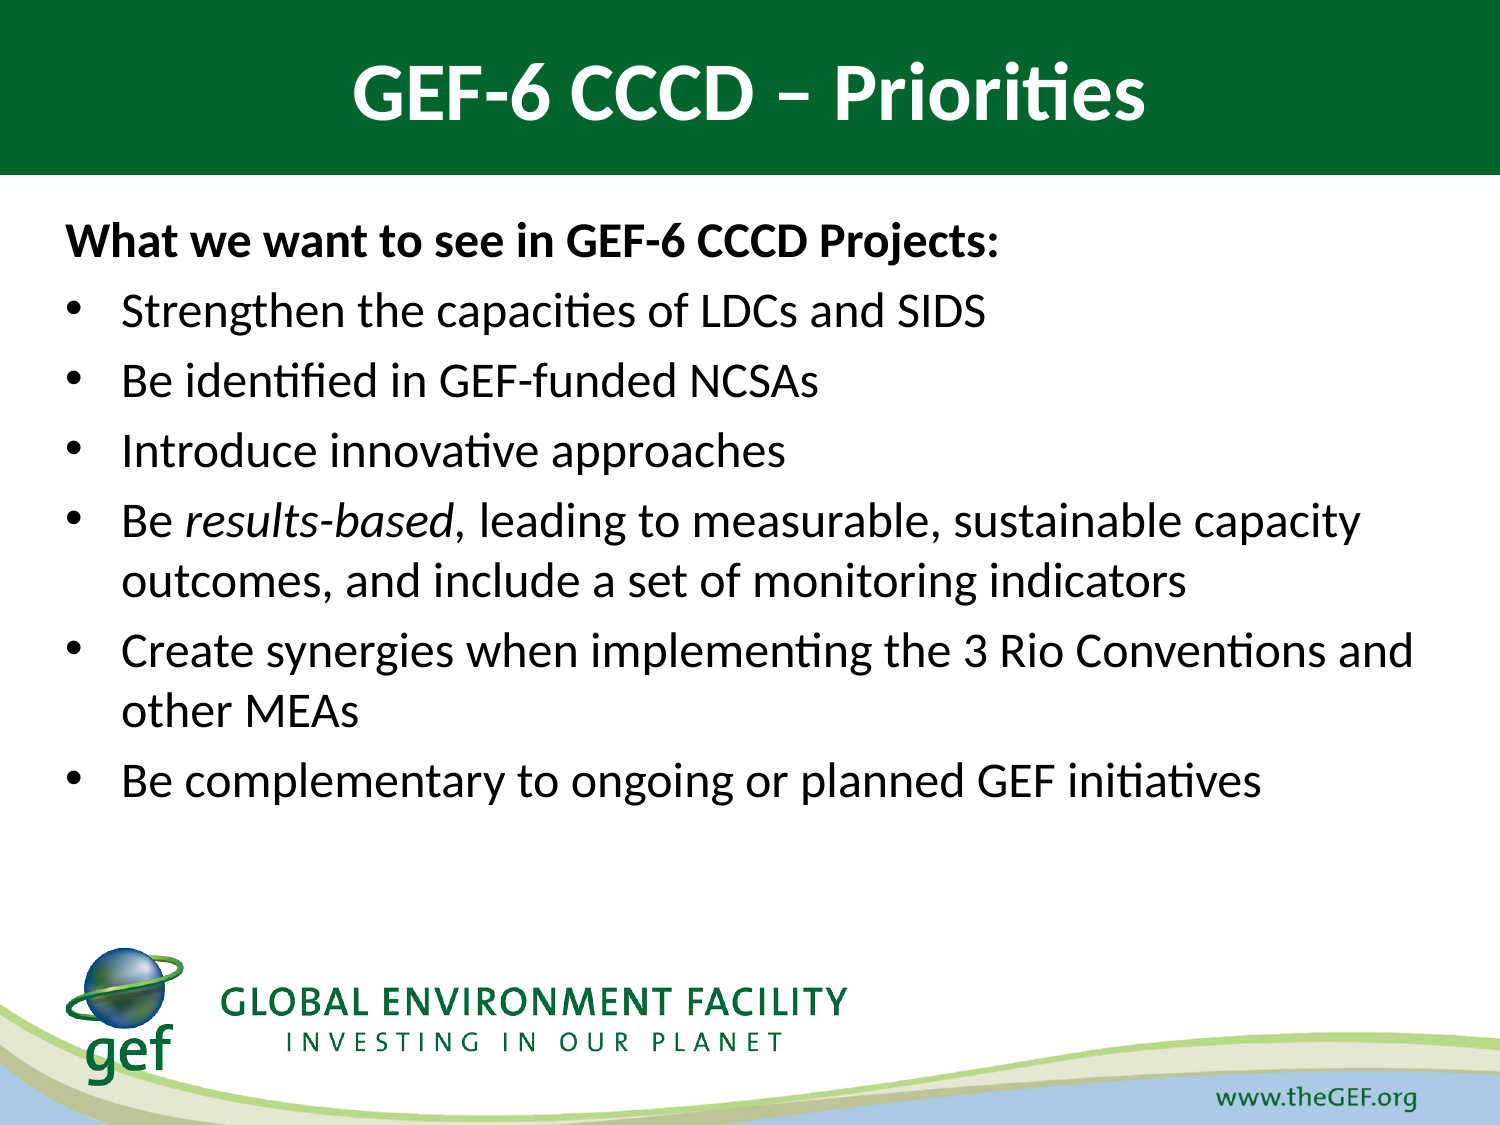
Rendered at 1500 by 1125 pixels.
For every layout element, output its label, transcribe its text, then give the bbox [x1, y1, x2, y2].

list What we want to see in GEF-6 CCCD Projects: Strengthen the capacities of LDCs and SIDS Be identified in GEF-funded NCSAs Introduce innovative approaches Be results-based, leading to measurable, sustainable capacity outcomes, and include a set of monitoring indicators Create synergies when implementing the 3 Rio Conventions and other MEAs Be complementary to ongoing or planned GEF initiatives [50, 200, 1475, 888]
picture [0, 920, 1500, 1125]
text_box GEF-6 CCCD – Priorities [0, 0, 1500, 175]
